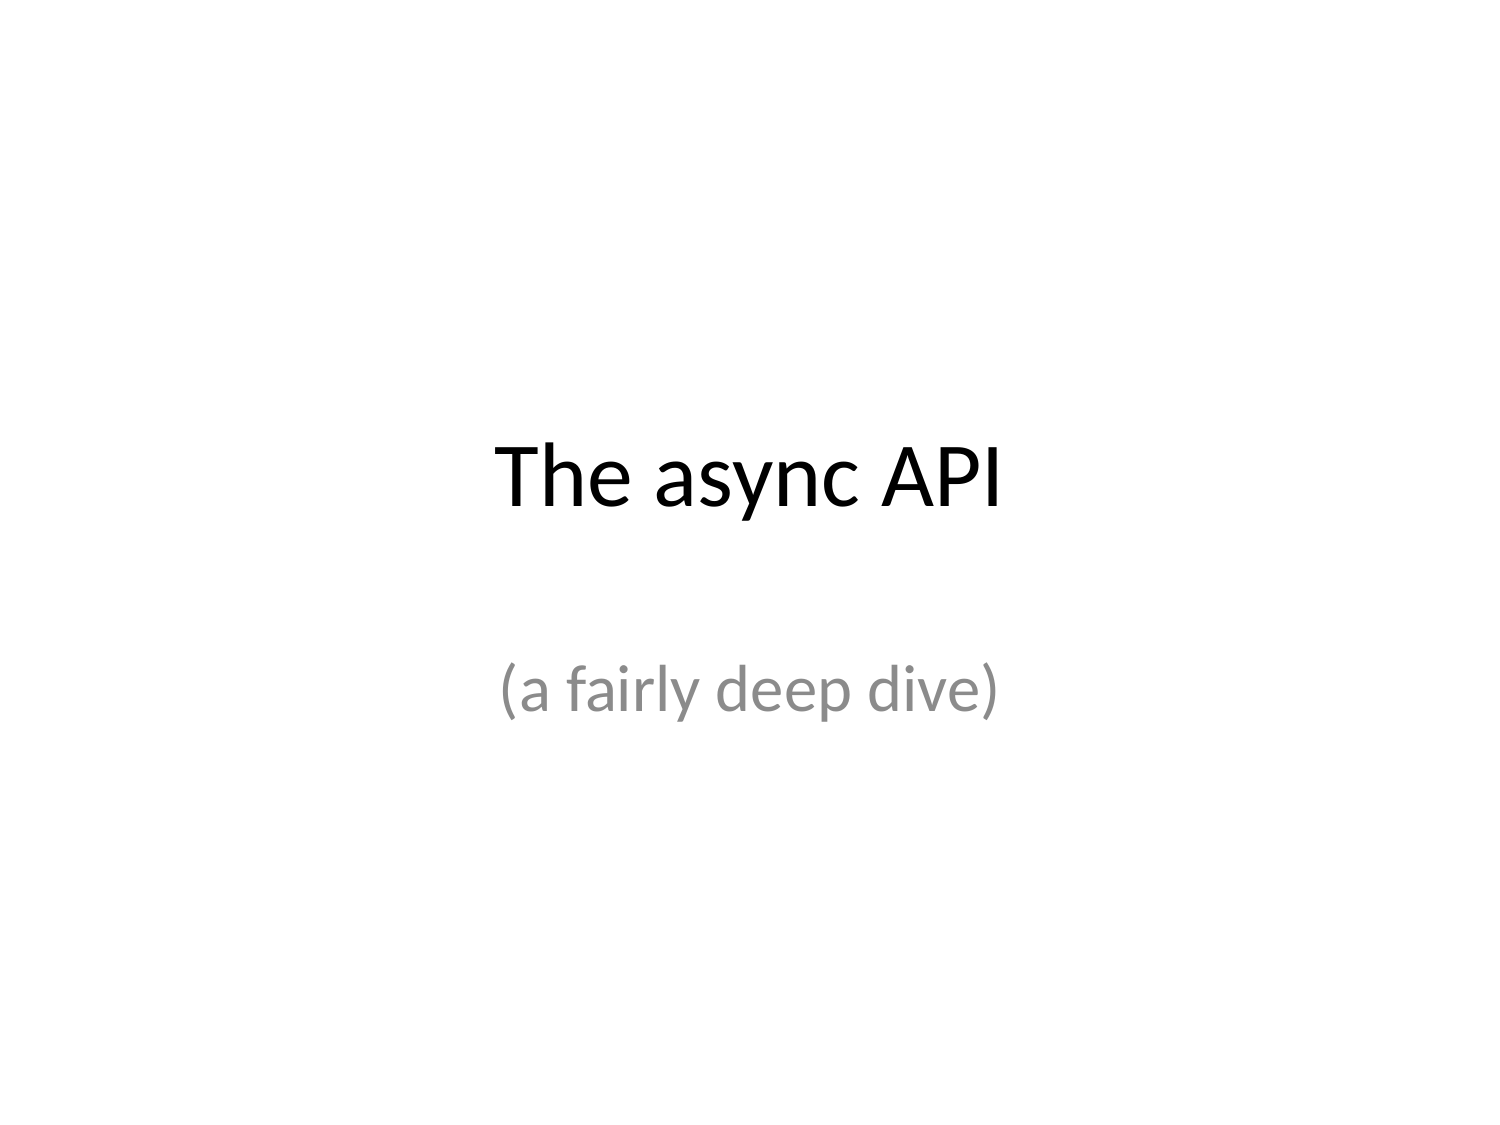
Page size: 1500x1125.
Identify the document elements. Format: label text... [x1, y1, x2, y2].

title The async API [112, 349, 1388, 591]
subtitle (a fairly deep dive) [225, 637, 1275, 925]
